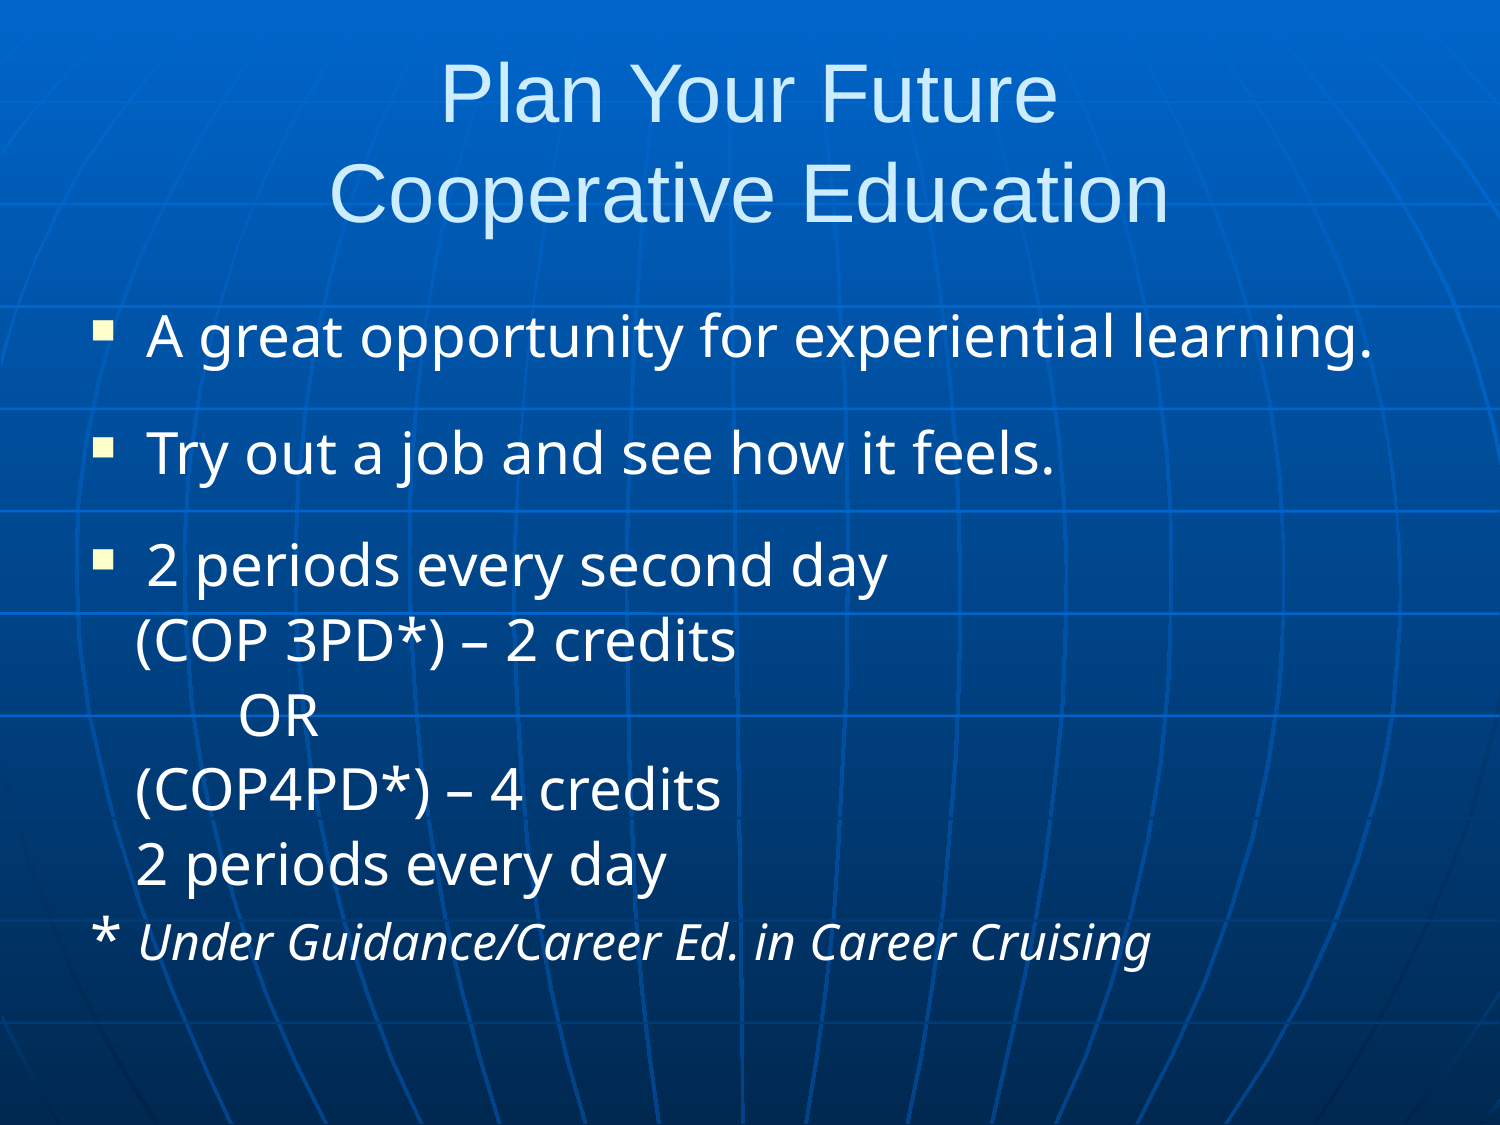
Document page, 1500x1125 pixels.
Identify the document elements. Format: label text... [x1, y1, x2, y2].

list A great opportunity for experiential learning. Try out a job and see how it feels. 2 periods every second day (COP 3PD*) – 2 credits OR (COP4PD*) – 4 credits 2 periods every day * Under Guidance/Career Ed. in Career Cruising [74, 299, 1463, 1088]
title Plan Your Future Cooperative Education [74, 45, 1426, 233]
